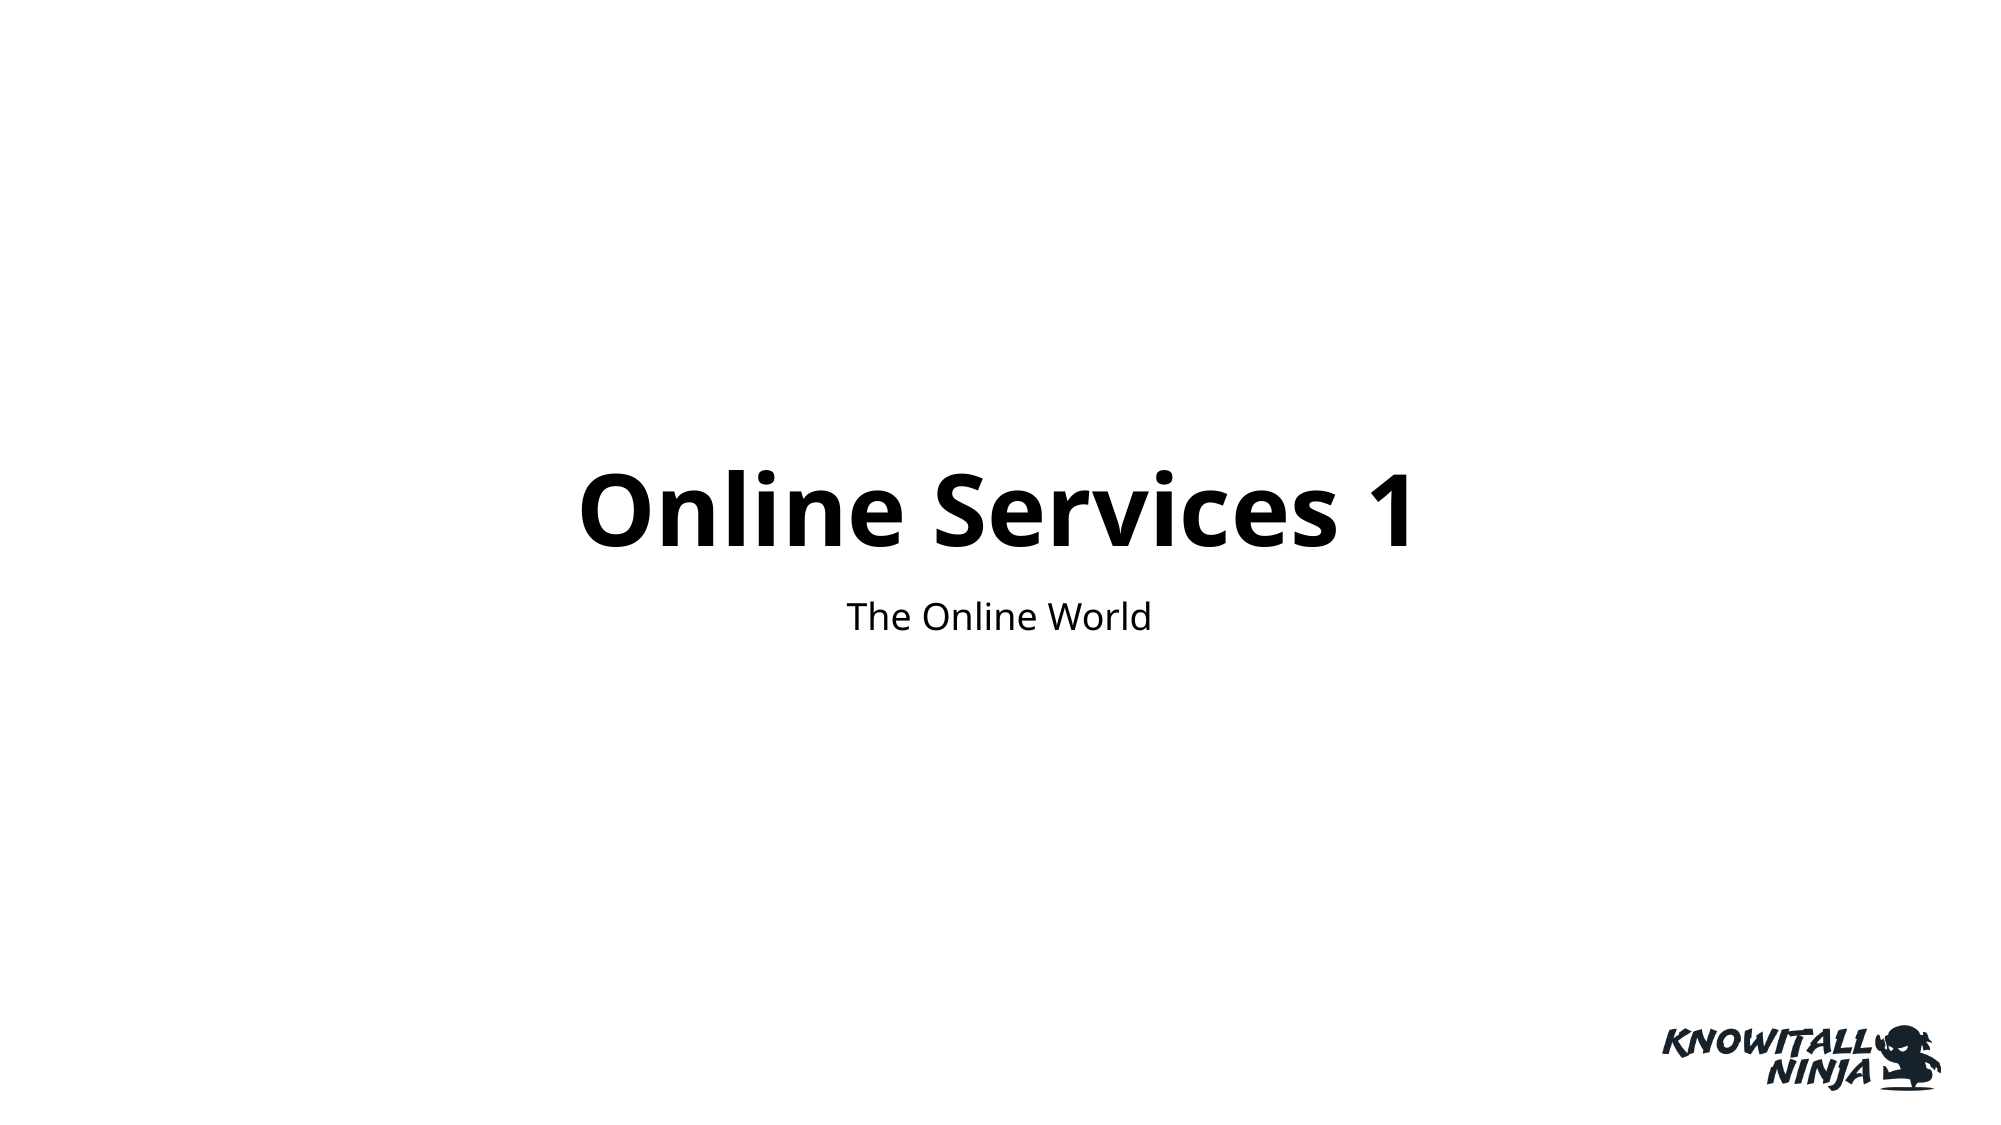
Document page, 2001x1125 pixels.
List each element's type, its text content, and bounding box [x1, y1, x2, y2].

subtitle The Online World [249, 590, 1750, 863]
title Online Services 1 [249, 184, 1750, 576]
picture [1662, 1025, 1941, 1091]
